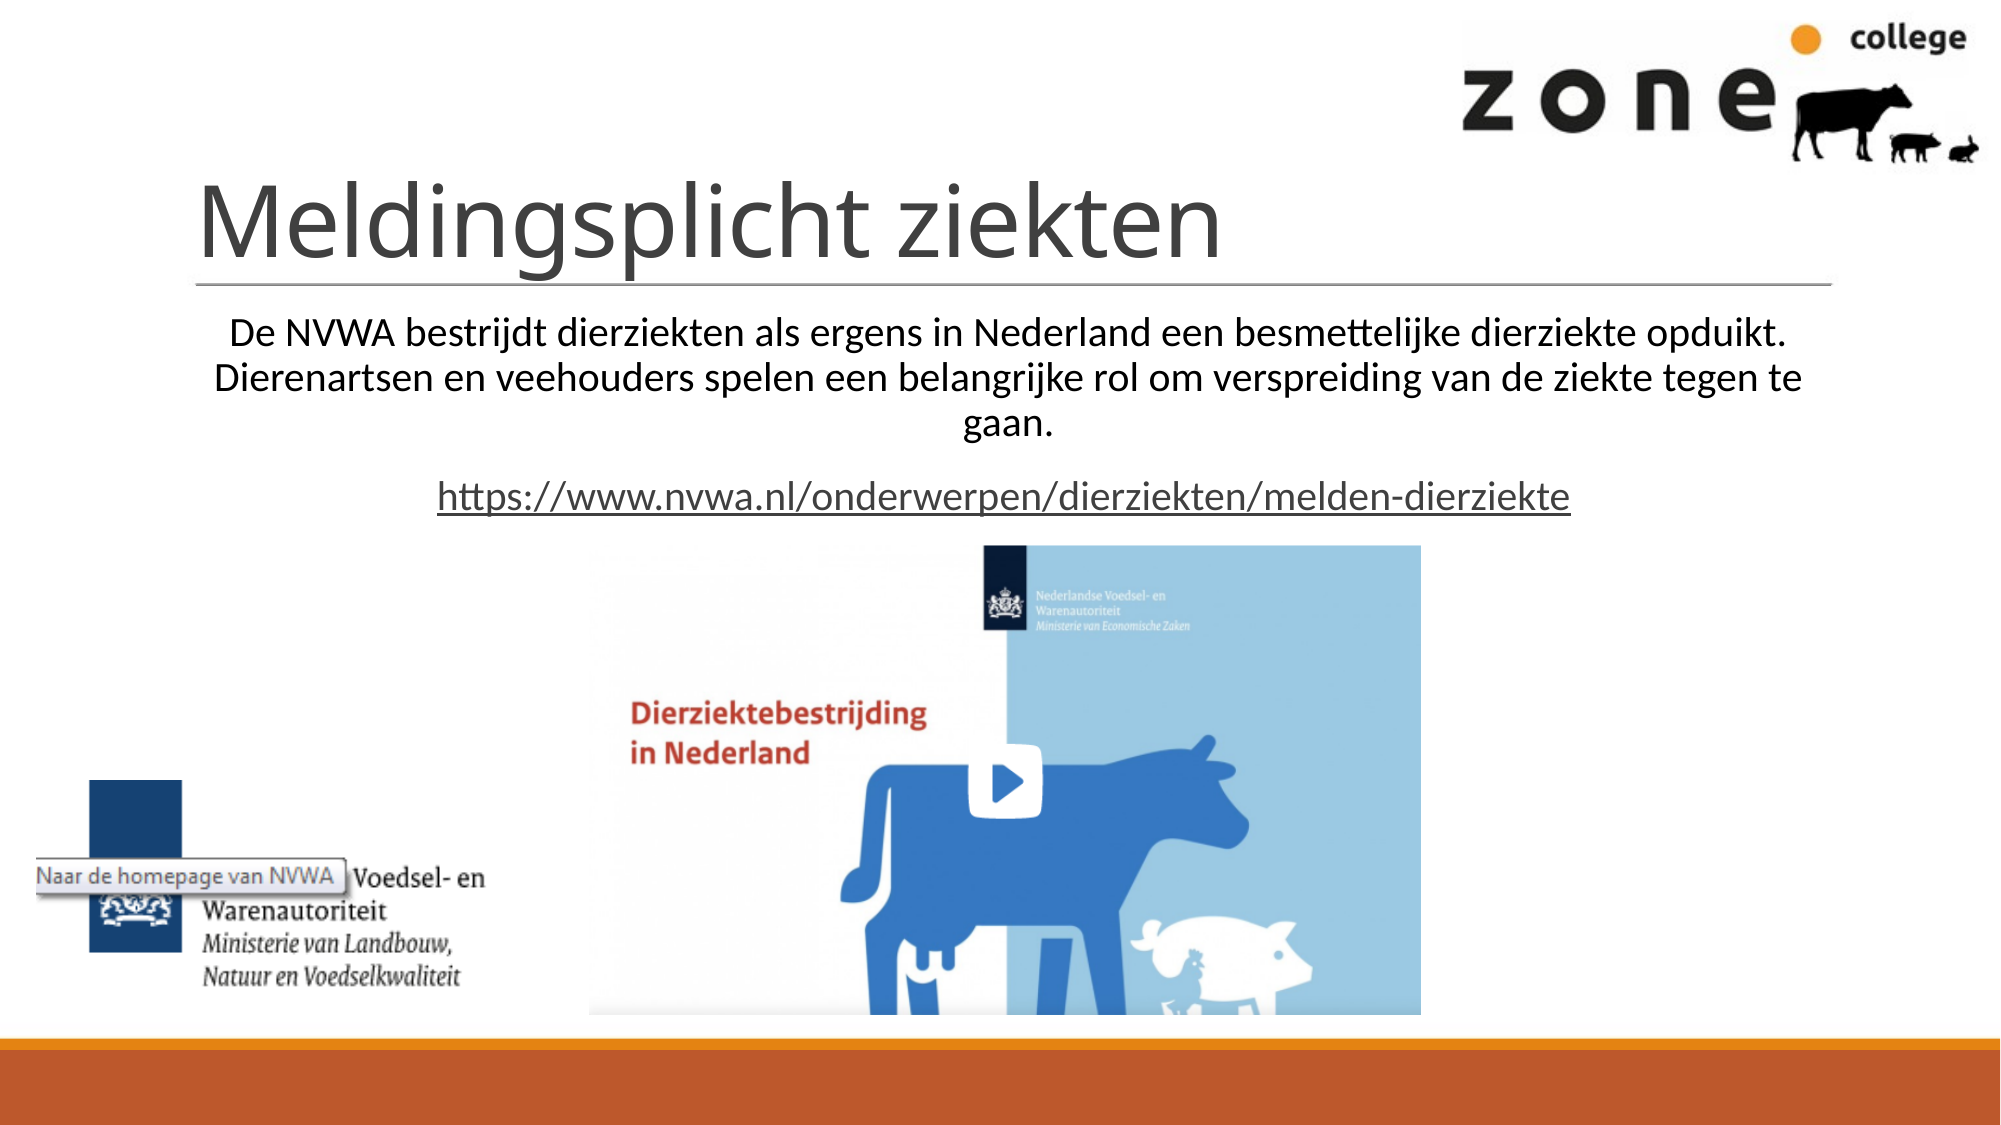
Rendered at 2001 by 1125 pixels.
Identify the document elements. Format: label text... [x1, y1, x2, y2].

picture [0, 0, 2001, 1125]
title Meldingsplicht ziekten [180, 47, 1830, 285]
list De NVWA bestrijdt dierziekten als ergens in Nederland een besmettelijke dierziekte opduikt. Dierenartsen en veehouders spelen een belangrijke rol om verspreiding van de ziekte tegen te gaan. https://www.nvwa.nl/onderwerpen/dierziekten/melden-dierziekte [180, 302, 1830, 963]
